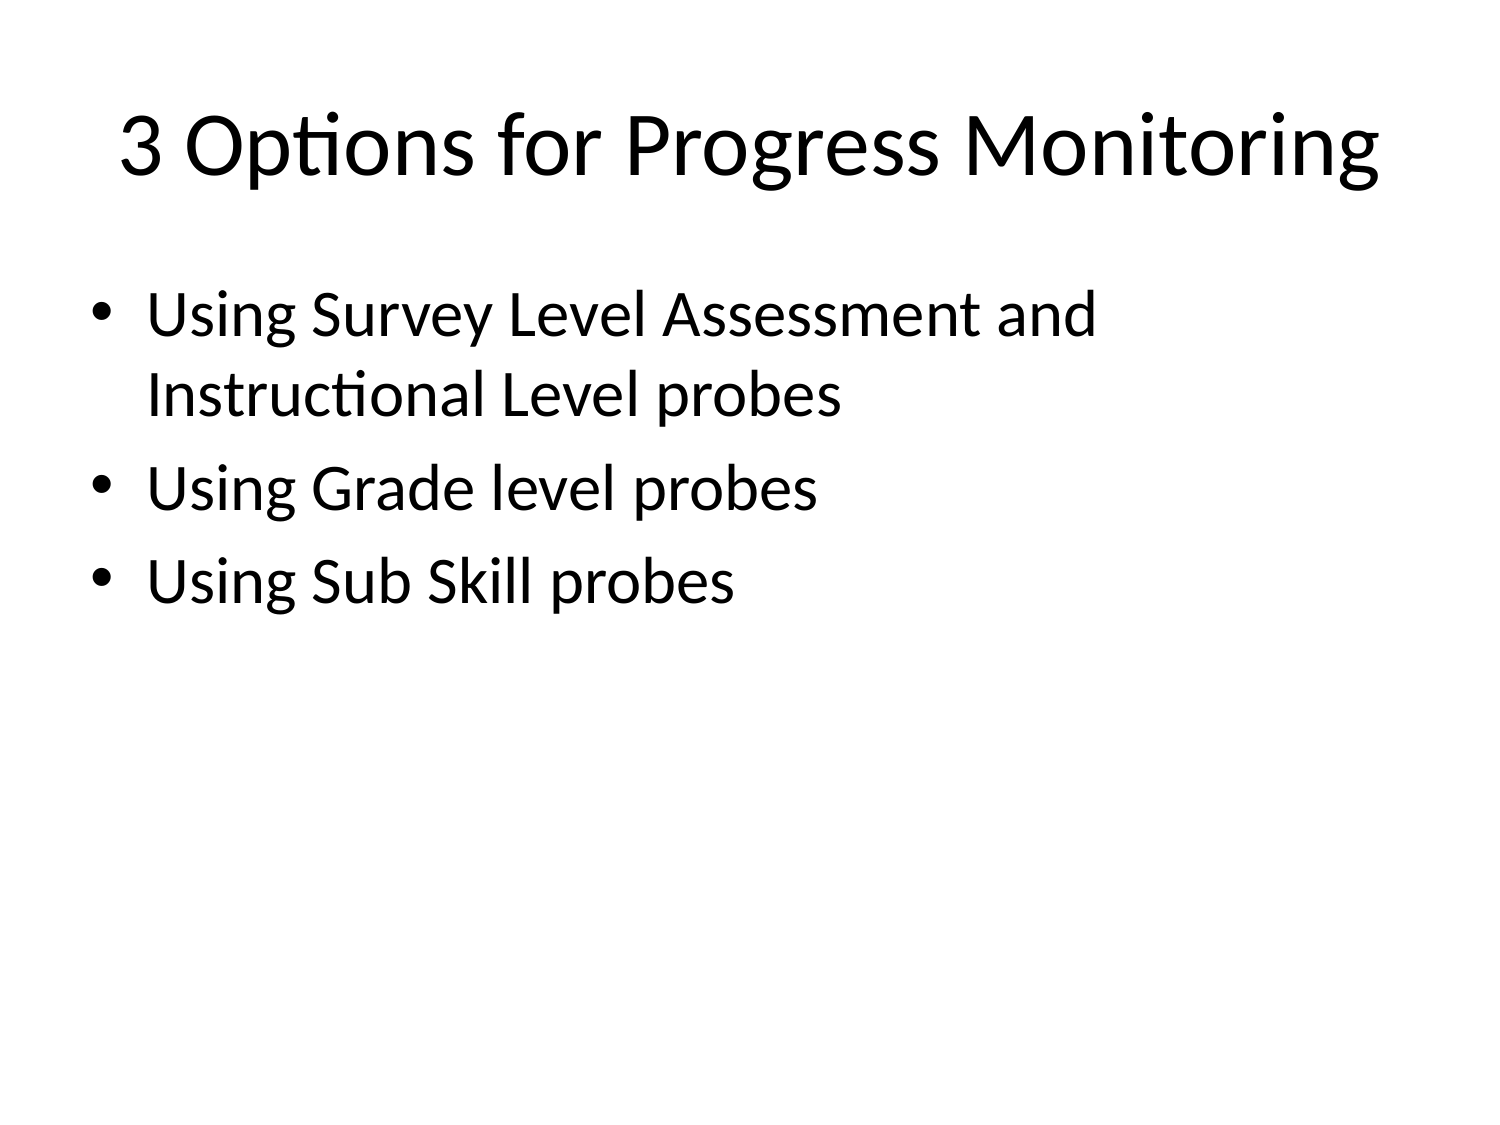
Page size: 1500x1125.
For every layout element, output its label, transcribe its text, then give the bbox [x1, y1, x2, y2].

title 3 Options for Progress Monitoring [75, 45, 1425, 233]
list Using Survey Level Assessment and Instructional Level probes Using Grade level probes Using Sub Skill probes [75, 262, 1425, 1005]
